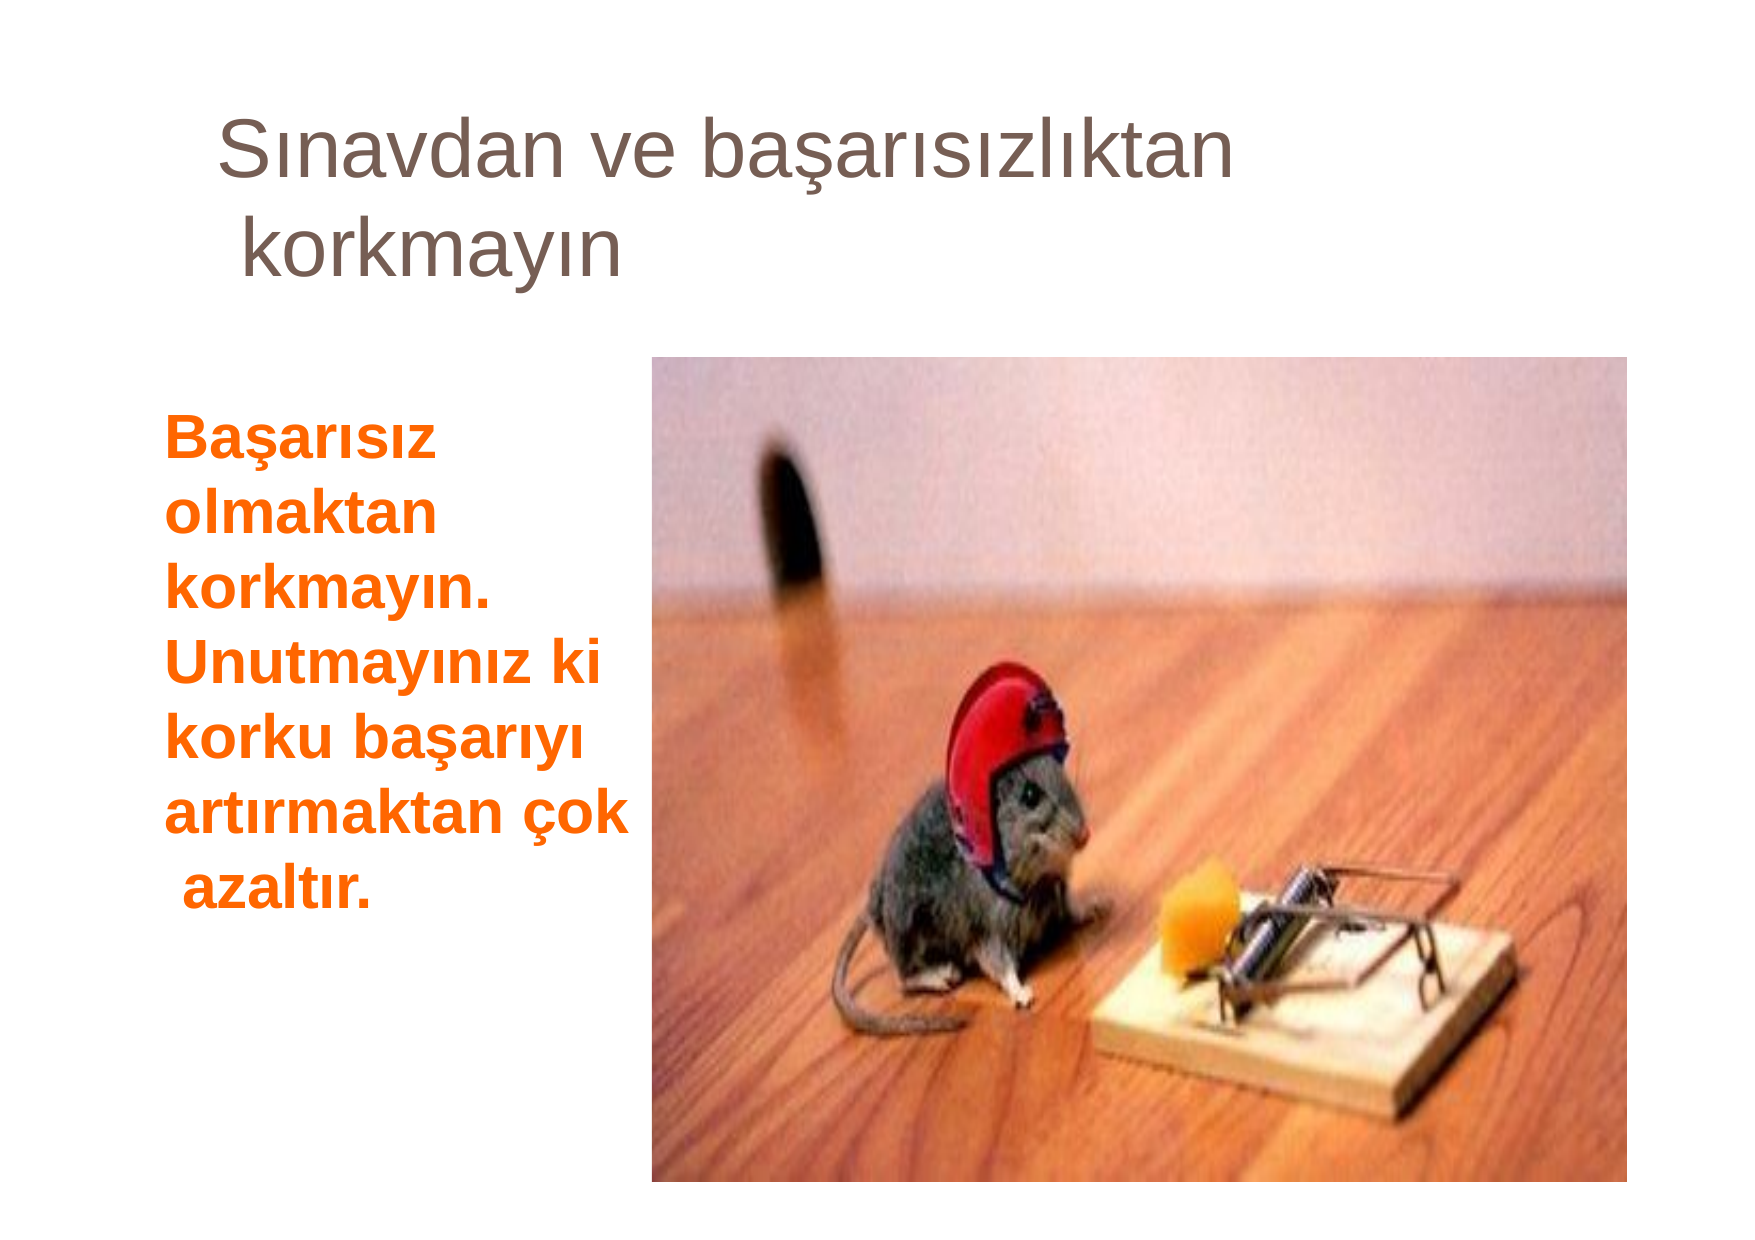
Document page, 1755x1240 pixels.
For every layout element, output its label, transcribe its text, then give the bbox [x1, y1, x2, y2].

text_box Başarısız olmaktan korkmayın. Unutmayınız ki korku başarıyı artırmaktan çok azaltır. [162, 394, 632, 922]
text_box [651, 357, 1627, 1182]
title Sınavdan ve başarısızlıktan korkmayın [214, 91, 1242, 301]
